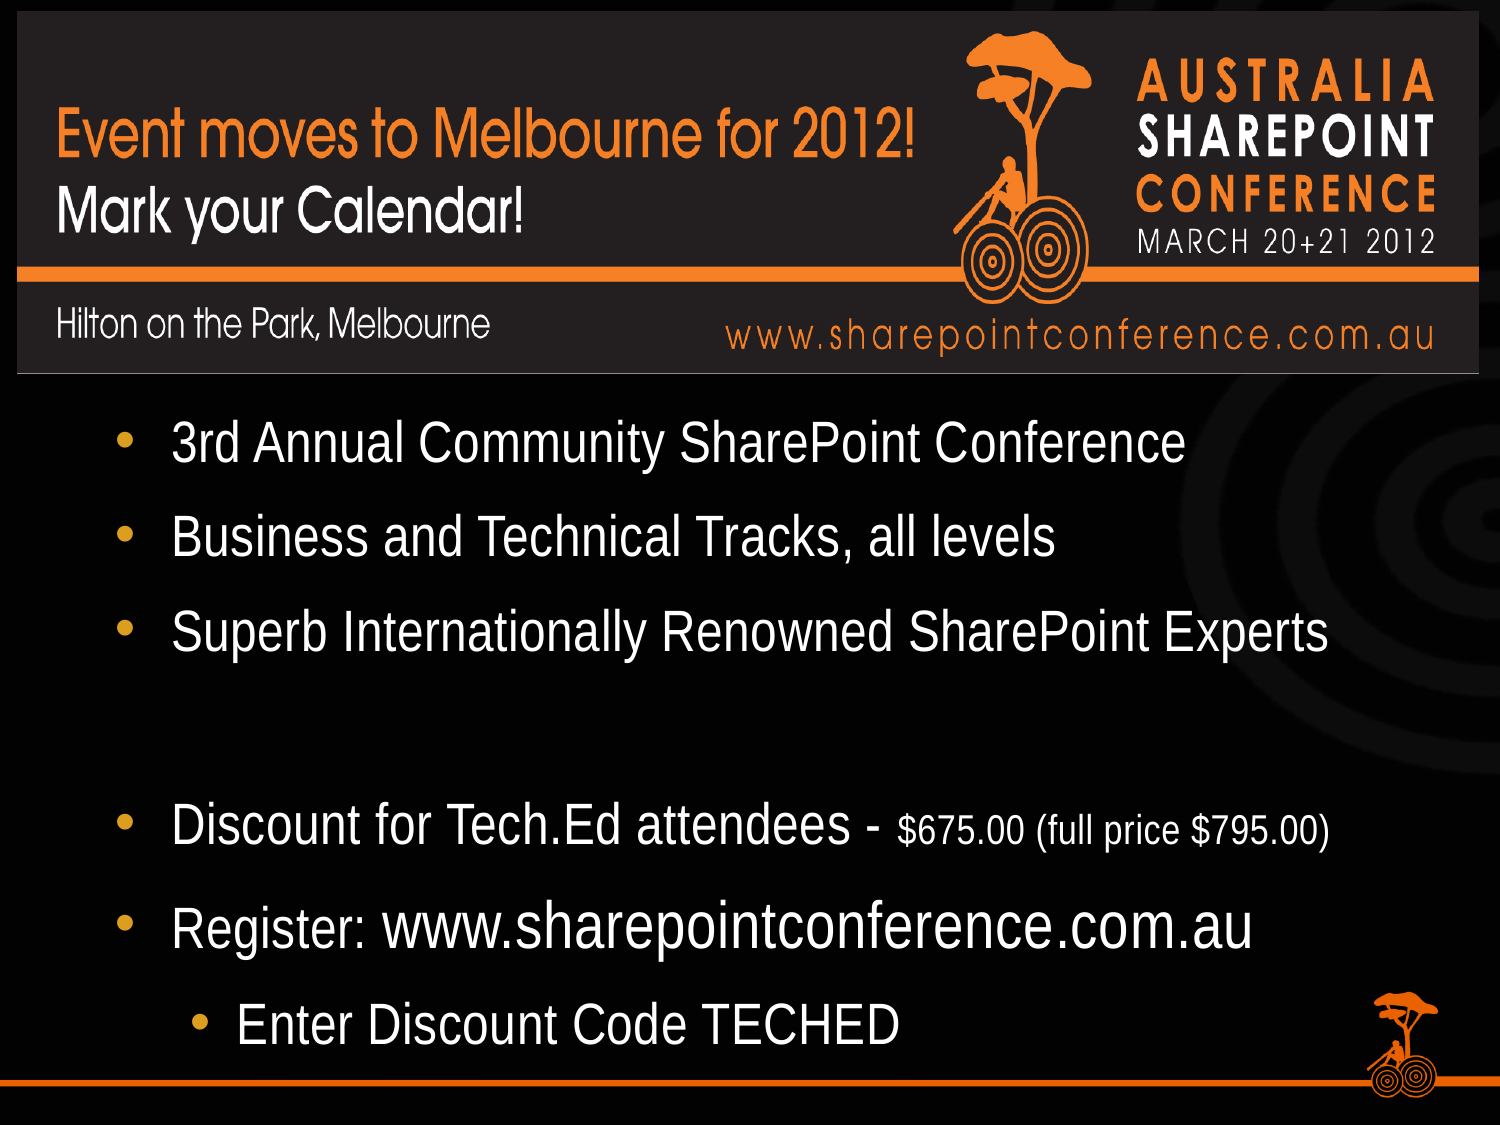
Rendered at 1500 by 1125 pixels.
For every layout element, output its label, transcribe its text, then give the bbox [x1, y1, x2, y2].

list 3rd Annual Community SharePoint Conference Business and Technical Tracks, all levels Superb Internationally Renowned SharePoint Experts Discount for Tech.Ed attendees - $675.00 (full price $795.00) Register: www.sharepointconference.com.au Enter Discount Code TECHED [99, 397, 1400, 1083]
picture [0, 0, 1500, 1125]
